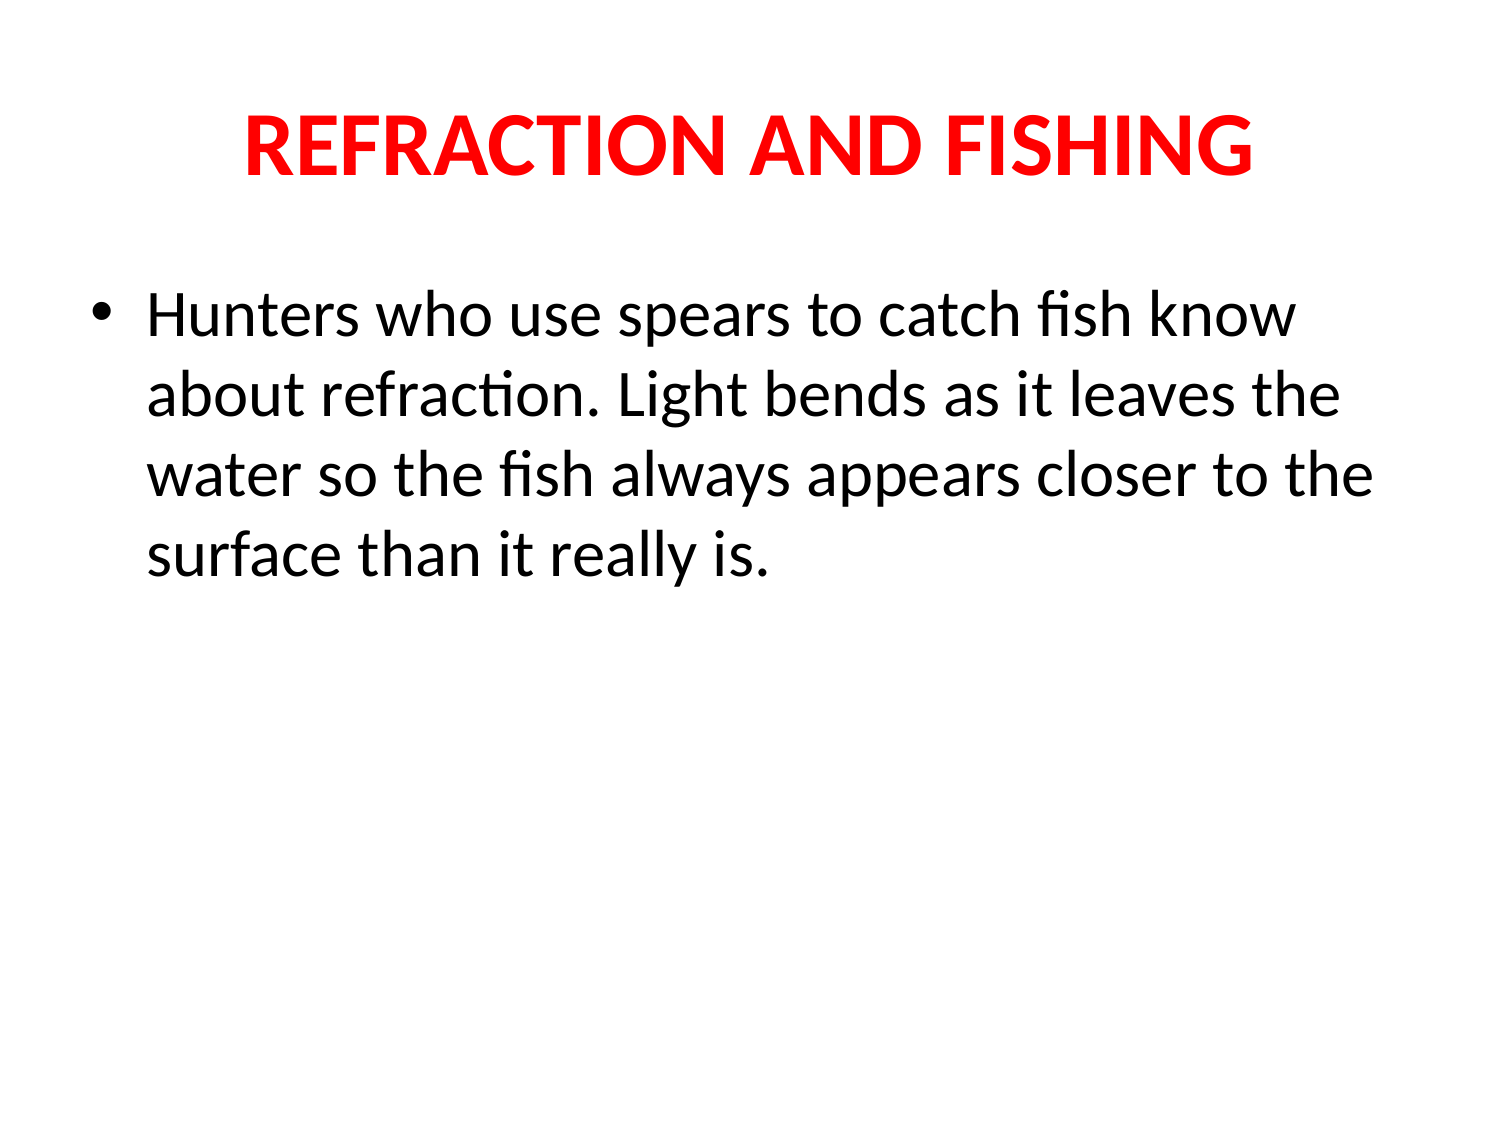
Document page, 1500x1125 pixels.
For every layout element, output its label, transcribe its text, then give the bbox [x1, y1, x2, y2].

title REFRACTION AND FISHING [75, 45, 1425, 233]
list Hunters who use spears to catch fish know about refraction. Light bends as it leaves the water so the fish always appears closer to the surface than it really is. [75, 262, 1425, 1005]
